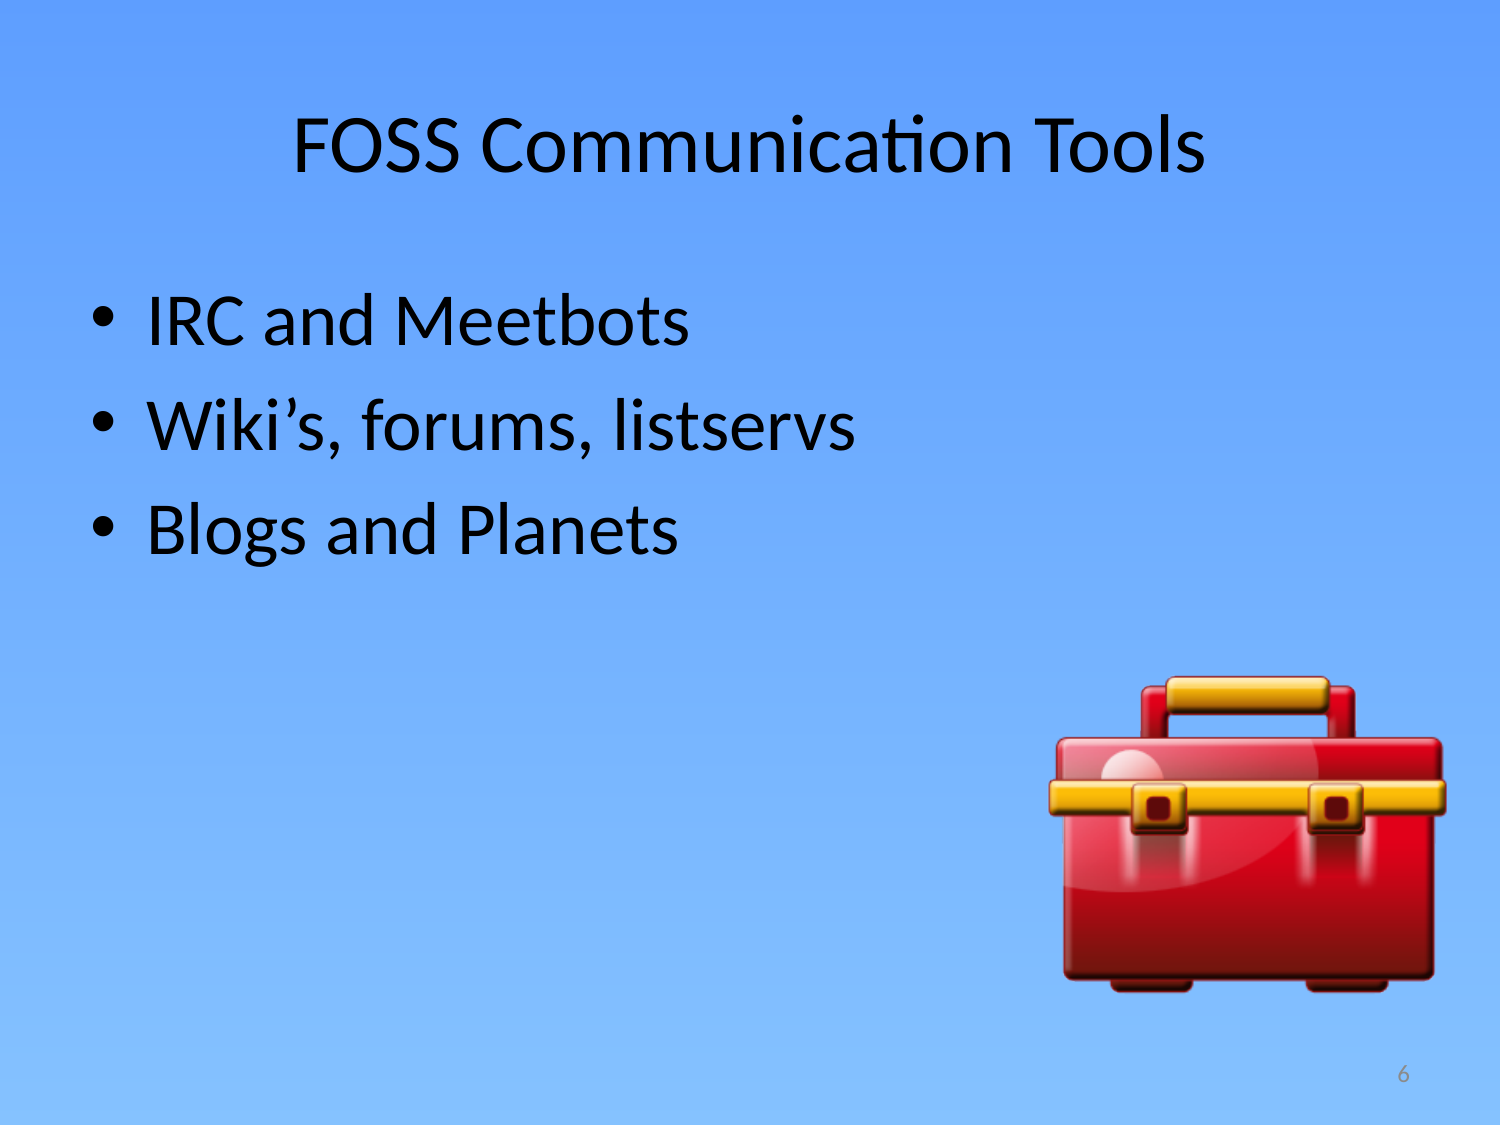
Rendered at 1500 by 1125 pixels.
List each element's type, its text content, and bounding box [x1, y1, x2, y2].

picture [1024, 562, 1476, 1013]
title FOSS Communication Tools [74, 44, 1426, 233]
list IRC and Meetbots Wiki’s, forums, listservs Blogs and Planets [74, 262, 1426, 1006]
slide_number 6 [1074, 1042, 1425, 1103]
